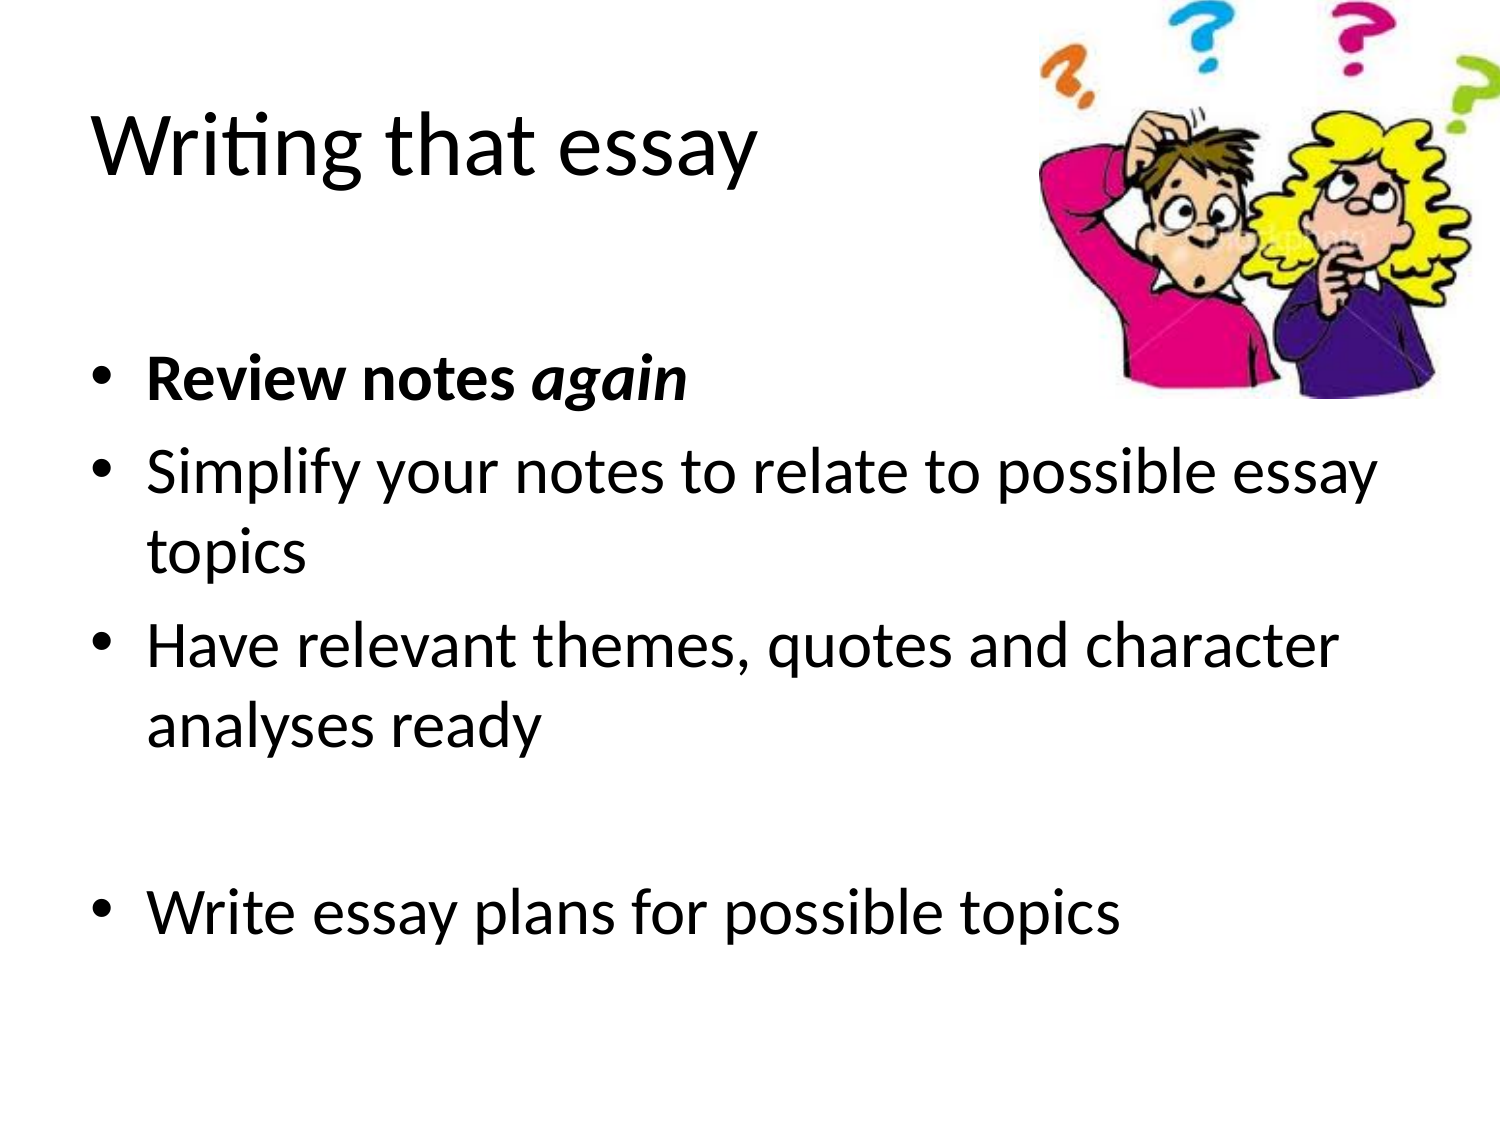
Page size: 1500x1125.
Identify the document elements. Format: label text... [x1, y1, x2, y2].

title Writing that essay [75, 45, 1034, 233]
picture [1039, 0, 1500, 400]
list Review notes again Simplify your notes to relate to possible essay topics Have relevant themes, quotes and character analyses ready Write essay plans for possible topics [75, 326, 1425, 1005]
